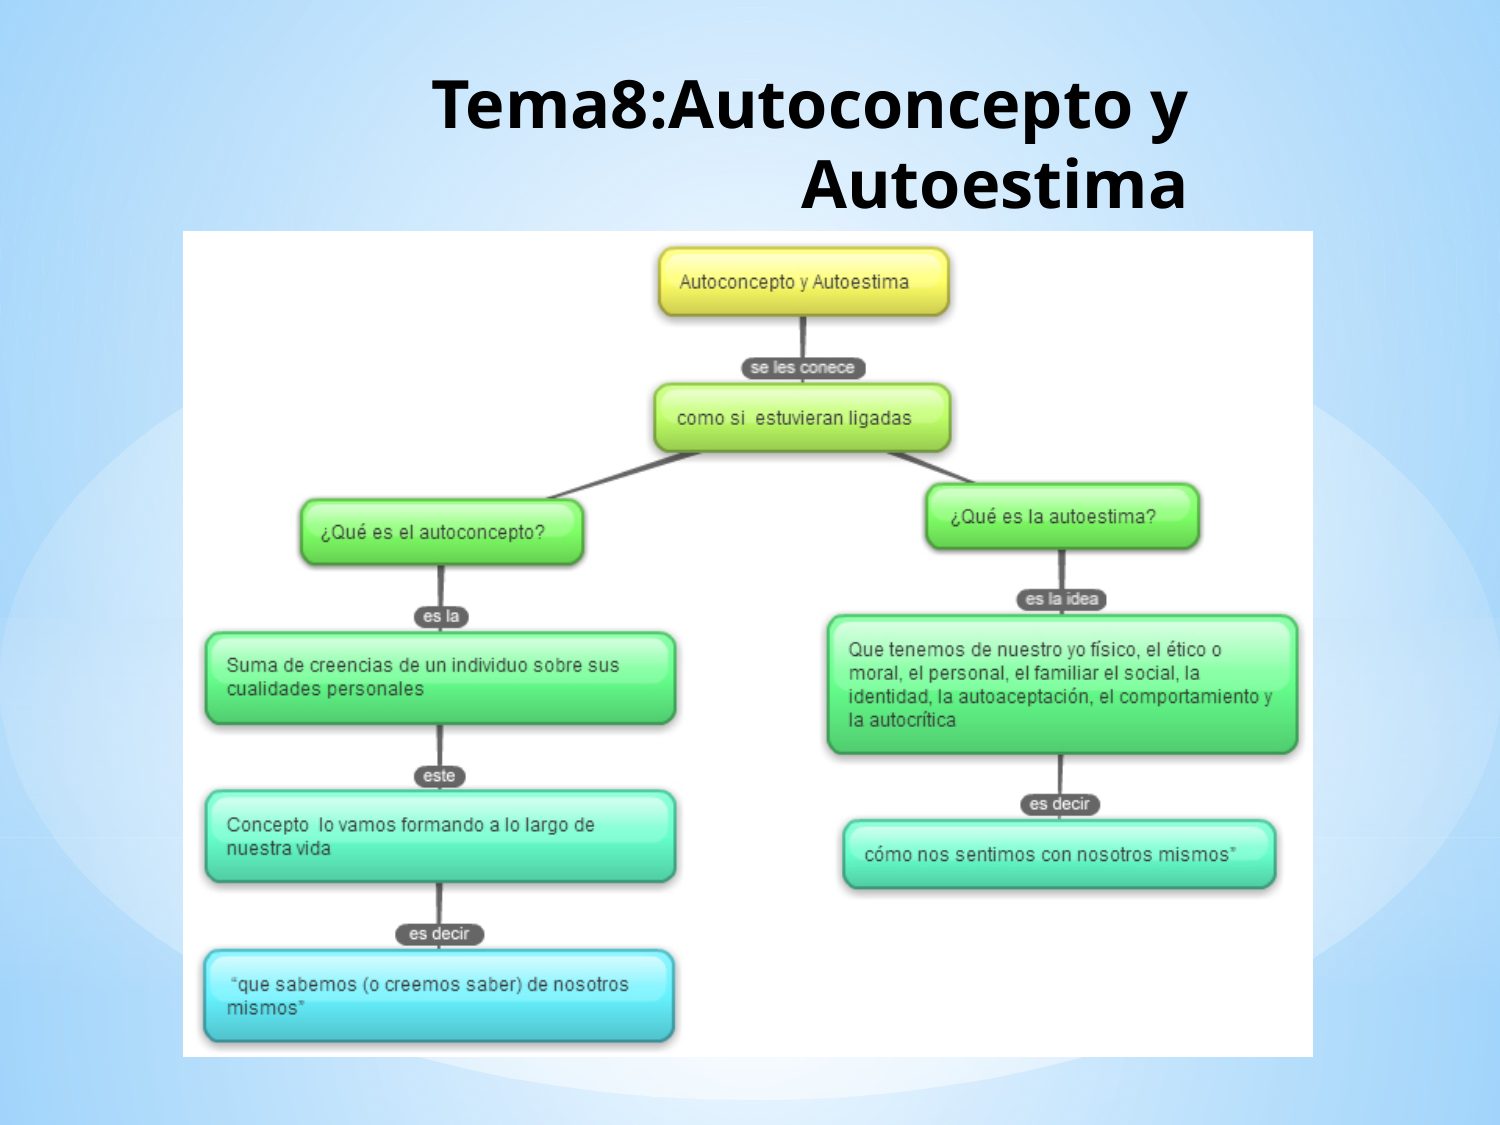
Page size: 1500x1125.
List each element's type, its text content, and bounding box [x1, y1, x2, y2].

title Tema8:Autoconcepto y Autoestima [171, 54, 1205, 197]
picture [182, 231, 1313, 1057]
